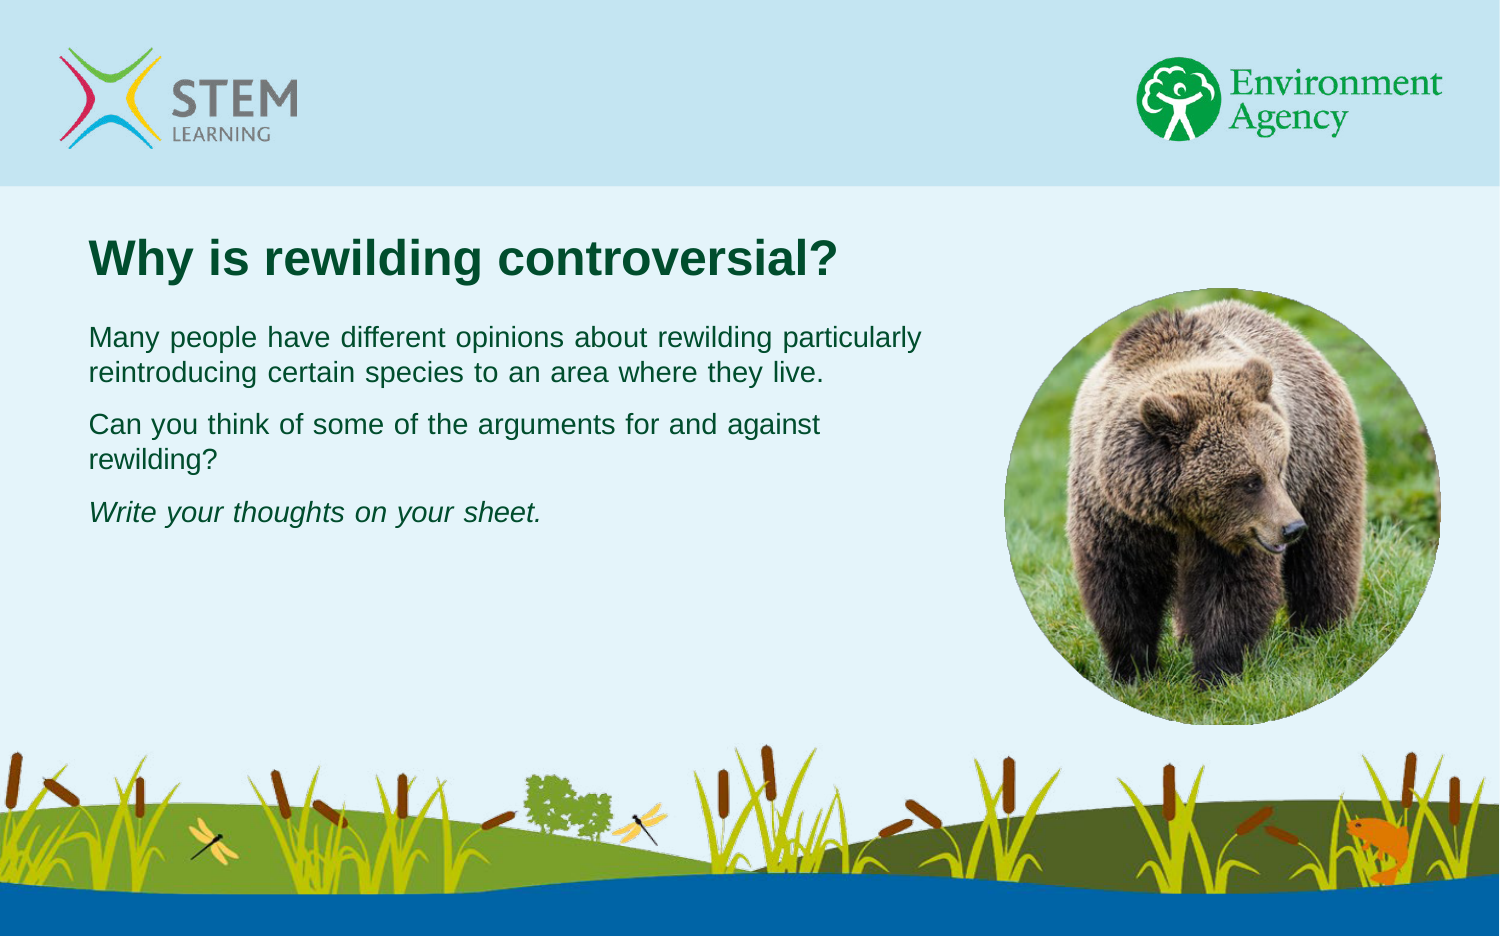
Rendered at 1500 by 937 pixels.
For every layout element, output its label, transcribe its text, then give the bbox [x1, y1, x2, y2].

title Why is rewilding controversial? [86, 223, 1414, 382]
picture [59, 47, 297, 149]
picture [0, 743, 1499, 894]
picture [72, 123, 149, 149]
picture [1129, 50, 1448, 146]
text_box Many people have different opinions about rewilding particularly reintroducing certain species to an area where they live. Can you think of some of the arguments for and against rewilding? Write your thoughts on your sheet. [86, 315, 935, 529]
picture [1002, 286, 1442, 725]
